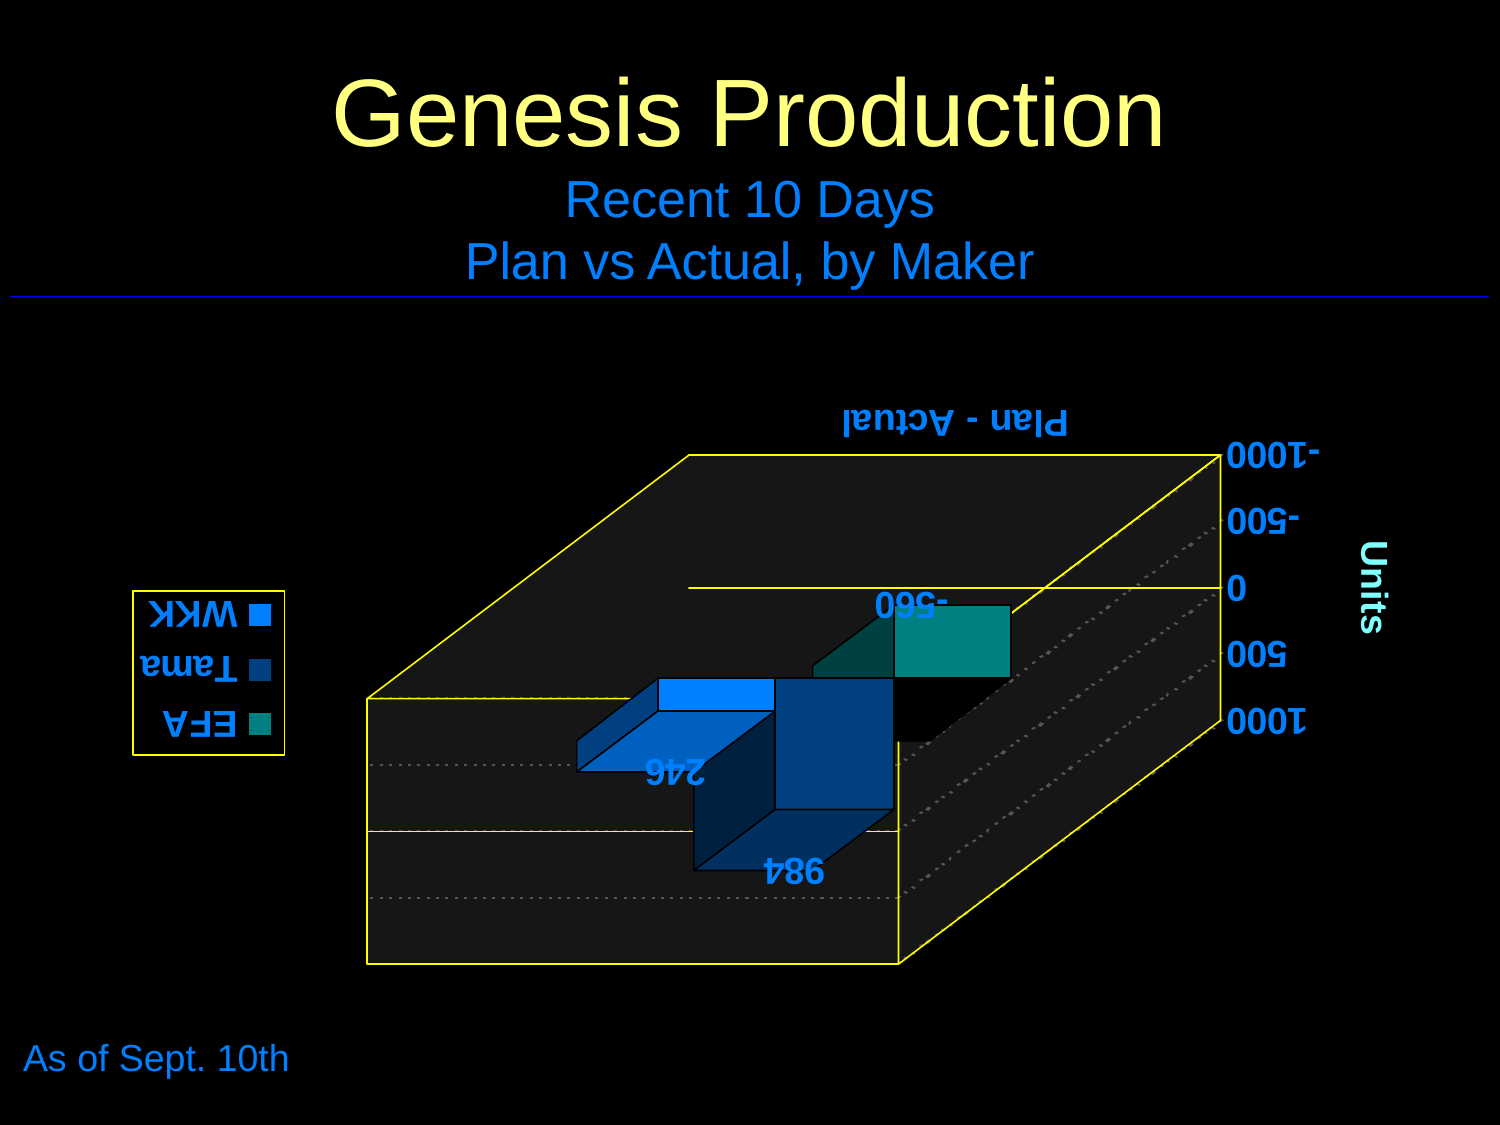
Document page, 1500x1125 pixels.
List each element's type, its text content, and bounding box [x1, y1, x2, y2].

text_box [117, 354, 1490, 990]
text_box As of Sept. 10th [8, 1027, 293, 1082]
title Genesis Production Recent 10 Days Plan vs Actual, by Maker [10, 42, 1490, 296]
